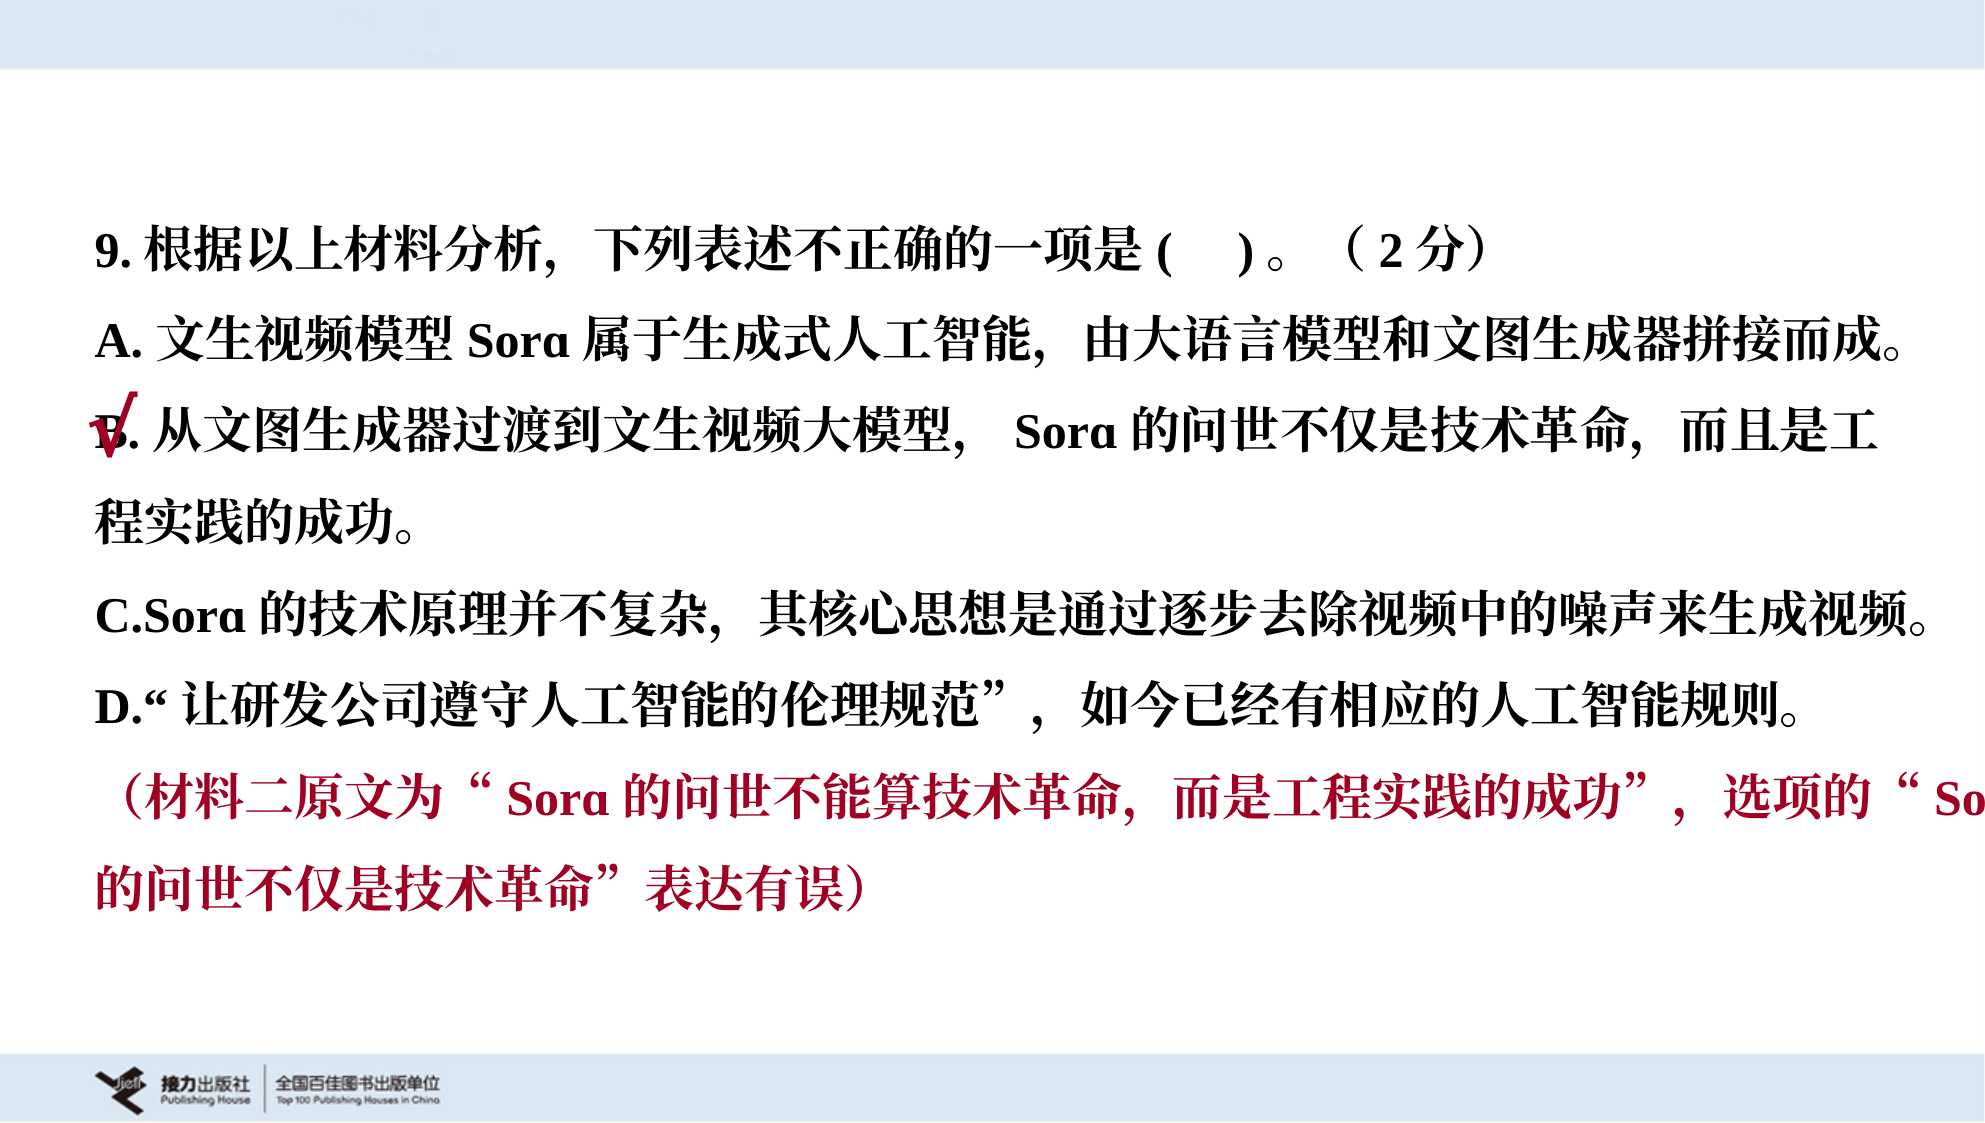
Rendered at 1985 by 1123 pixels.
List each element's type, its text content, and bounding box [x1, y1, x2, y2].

text_box （材料二原文为“Sorɑ的问世不能算技术革命，而是工程实践的成功”，选项的“Sorɑ 的问世不仅是技术革命”表达有误） [94, 733, 1892, 918]
text_box A.文生视频模型Sorɑ属于生成式人工智能，由大语言模型和文图生成器拼接而成。 B.从文图生成器过渡到文生视频大模型，Sorɑ的问世不仅是技术革命，而且是工 程实践的成功。 C.Sorɑ的技术原理并不复杂，其核心思想是通过逐步去除视频中的噪声来生成视频。 D.“让研发公司遵守人工智能的伦理规范”，如今已经有相应的人工智能规则。 [94, 275, 1892, 733]
picture [0, 0, 1985, 1122]
text_box √ [86, 379, 139, 472]
text_box 9.根据以上材料分析，下列表述不正确的一项是( )。（2分） [94, 189, 1892, 275]
